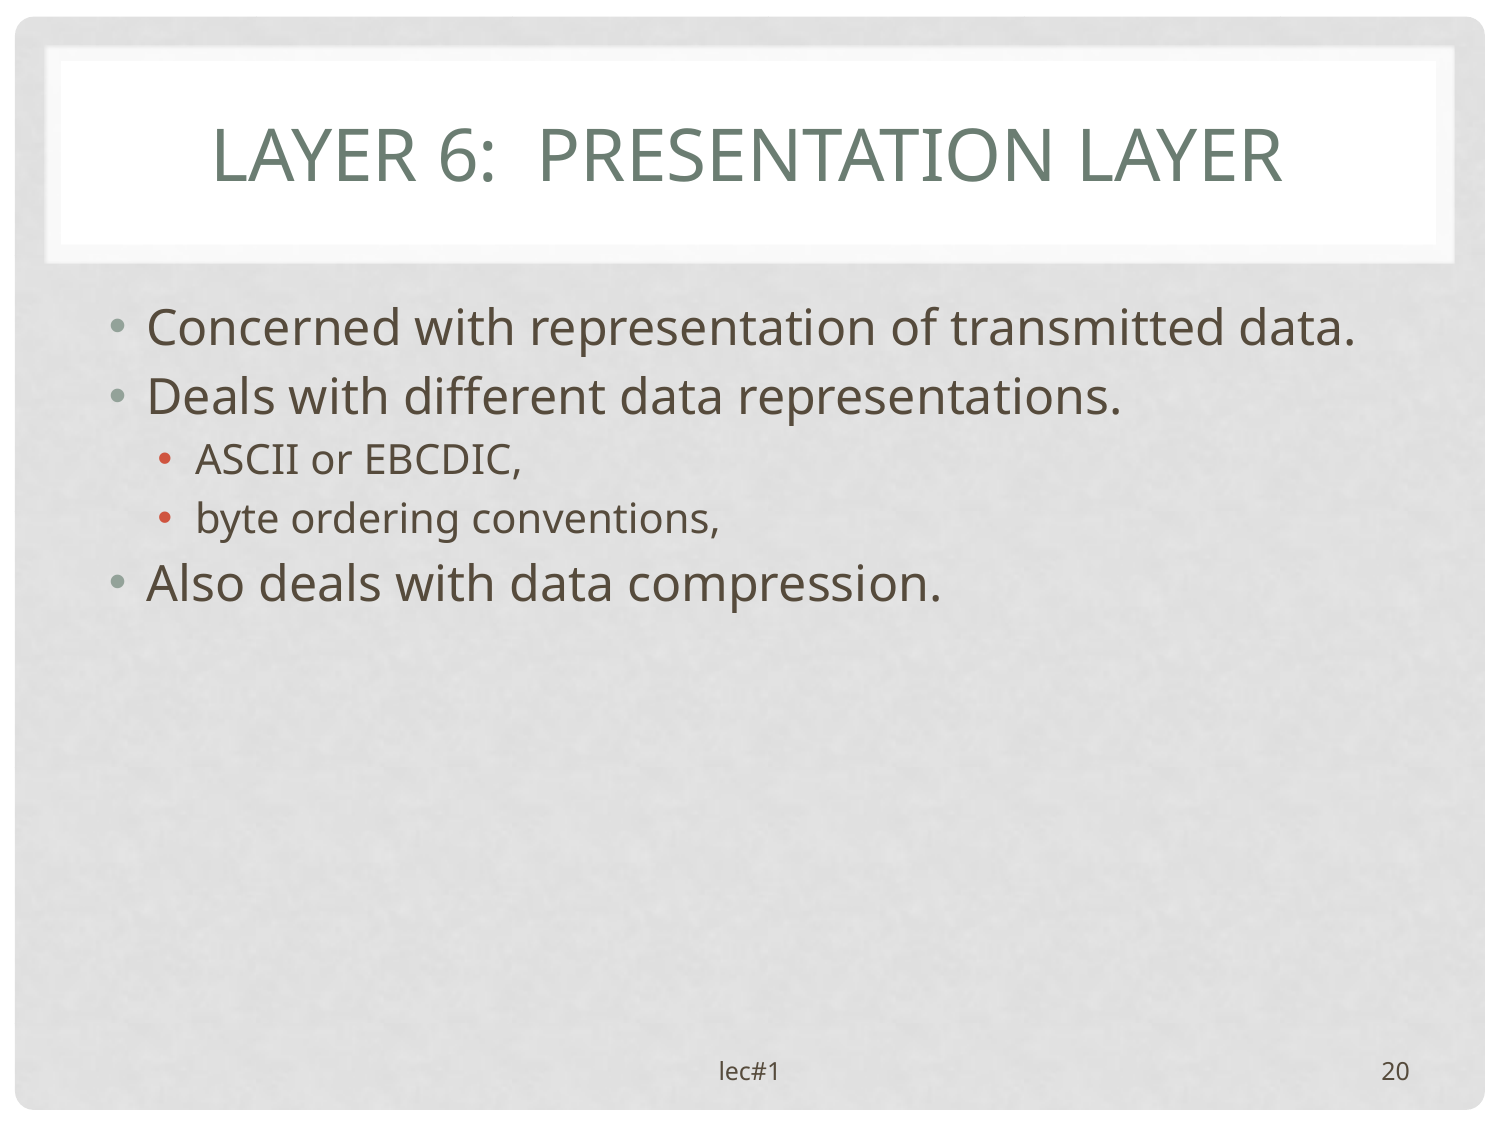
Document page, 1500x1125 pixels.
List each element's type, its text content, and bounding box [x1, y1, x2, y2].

footer lec#1 [512, 1042, 988, 1103]
slide_number 20 [1074, 1042, 1425, 1103]
list Concerned with representation of transmitted data. Deals with different data representations. ASCII or EBCDIC, byte ordering conventions, Also deals with data compression. [75, 287, 1425, 1005]
title Layer 6: Presentation Layer [69, 66, 1425, 238]
